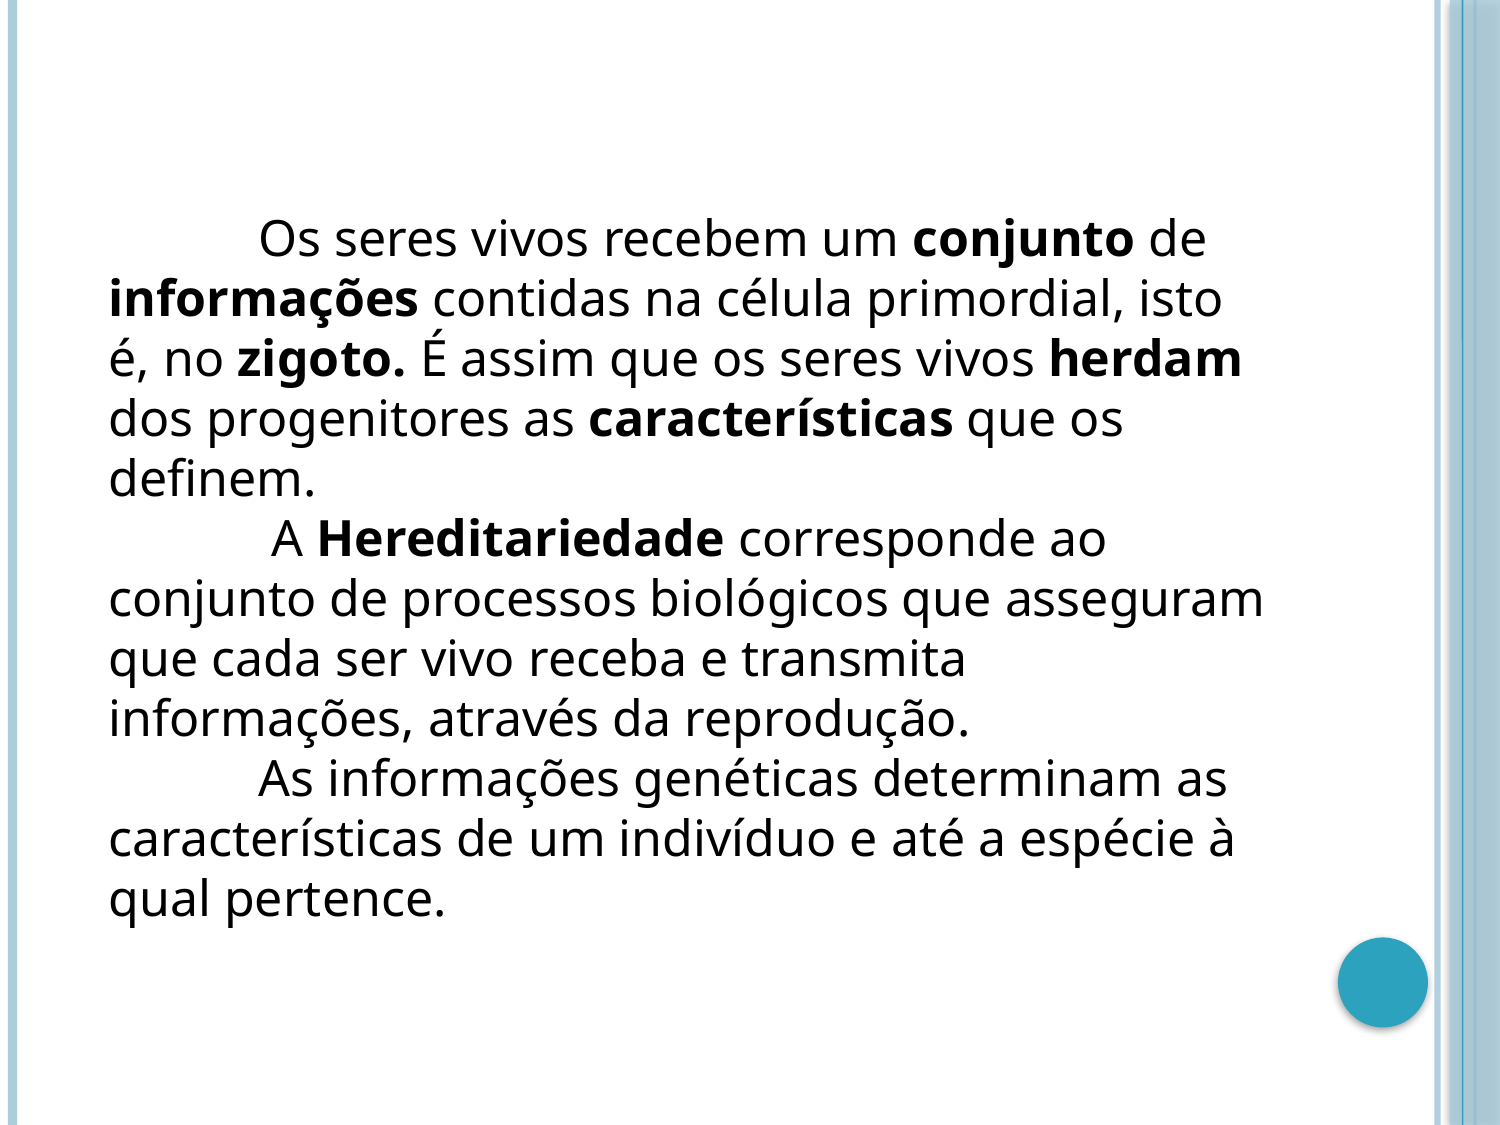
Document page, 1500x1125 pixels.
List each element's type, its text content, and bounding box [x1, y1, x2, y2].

text_box Os seres vivos recebem um conjunto de informações contidas na célula primordial, isto é, no zigoto. É assim que os seres vivos herdam dos progenitores as características que os definem. A Hereditariedade corresponde ao conjunto de processos biológicos que asseguram que cada ser vivo receba e transmita informações, através da reprodução. As informações genéticas determinam as características de um indivíduo e até a espécie à qual pertence. [93, 199, 1289, 934]
